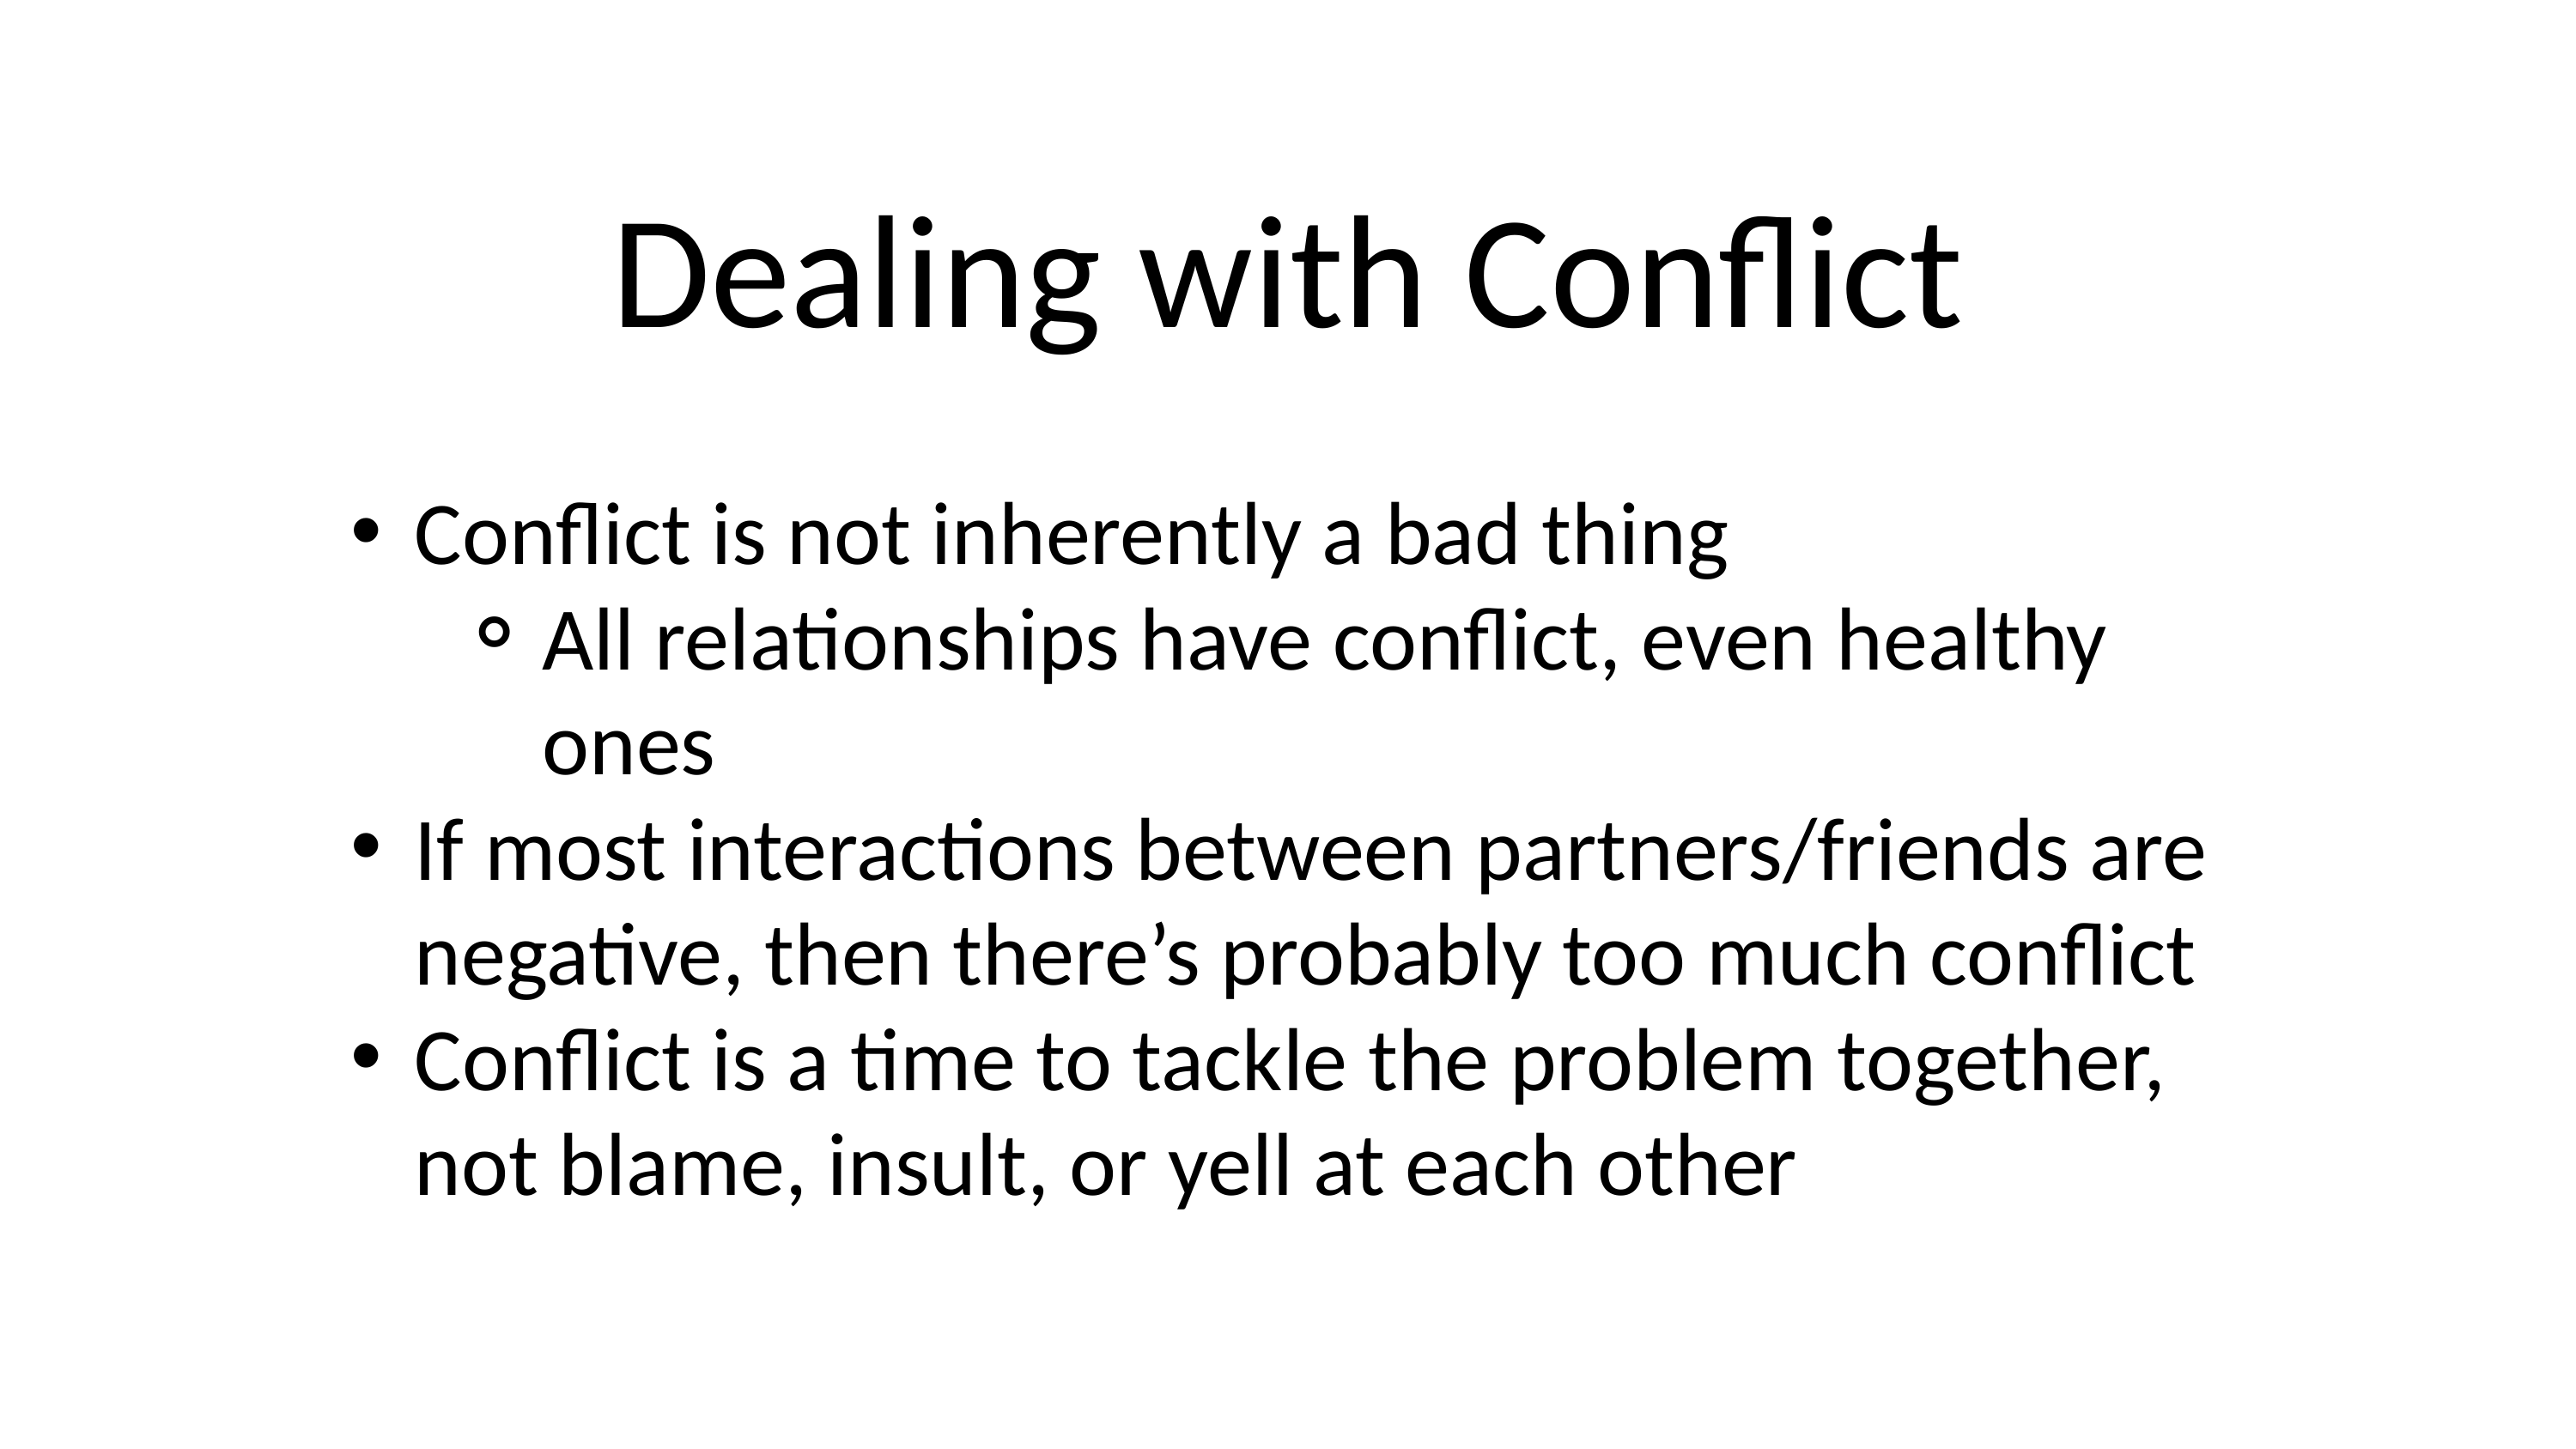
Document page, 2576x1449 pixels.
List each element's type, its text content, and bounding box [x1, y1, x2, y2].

text_box Dealing with Conflict [301, 166, 2274, 360]
text_box Conflict is not inherently a bad thing All relationships have conflict, even healthy ones If most interactions between partners/friends are negative, then there’s probably too much conflict Conflict is a time to tackle the problem together, not blame, insult, or yell at each other [286, 477, 2289, 1214]
